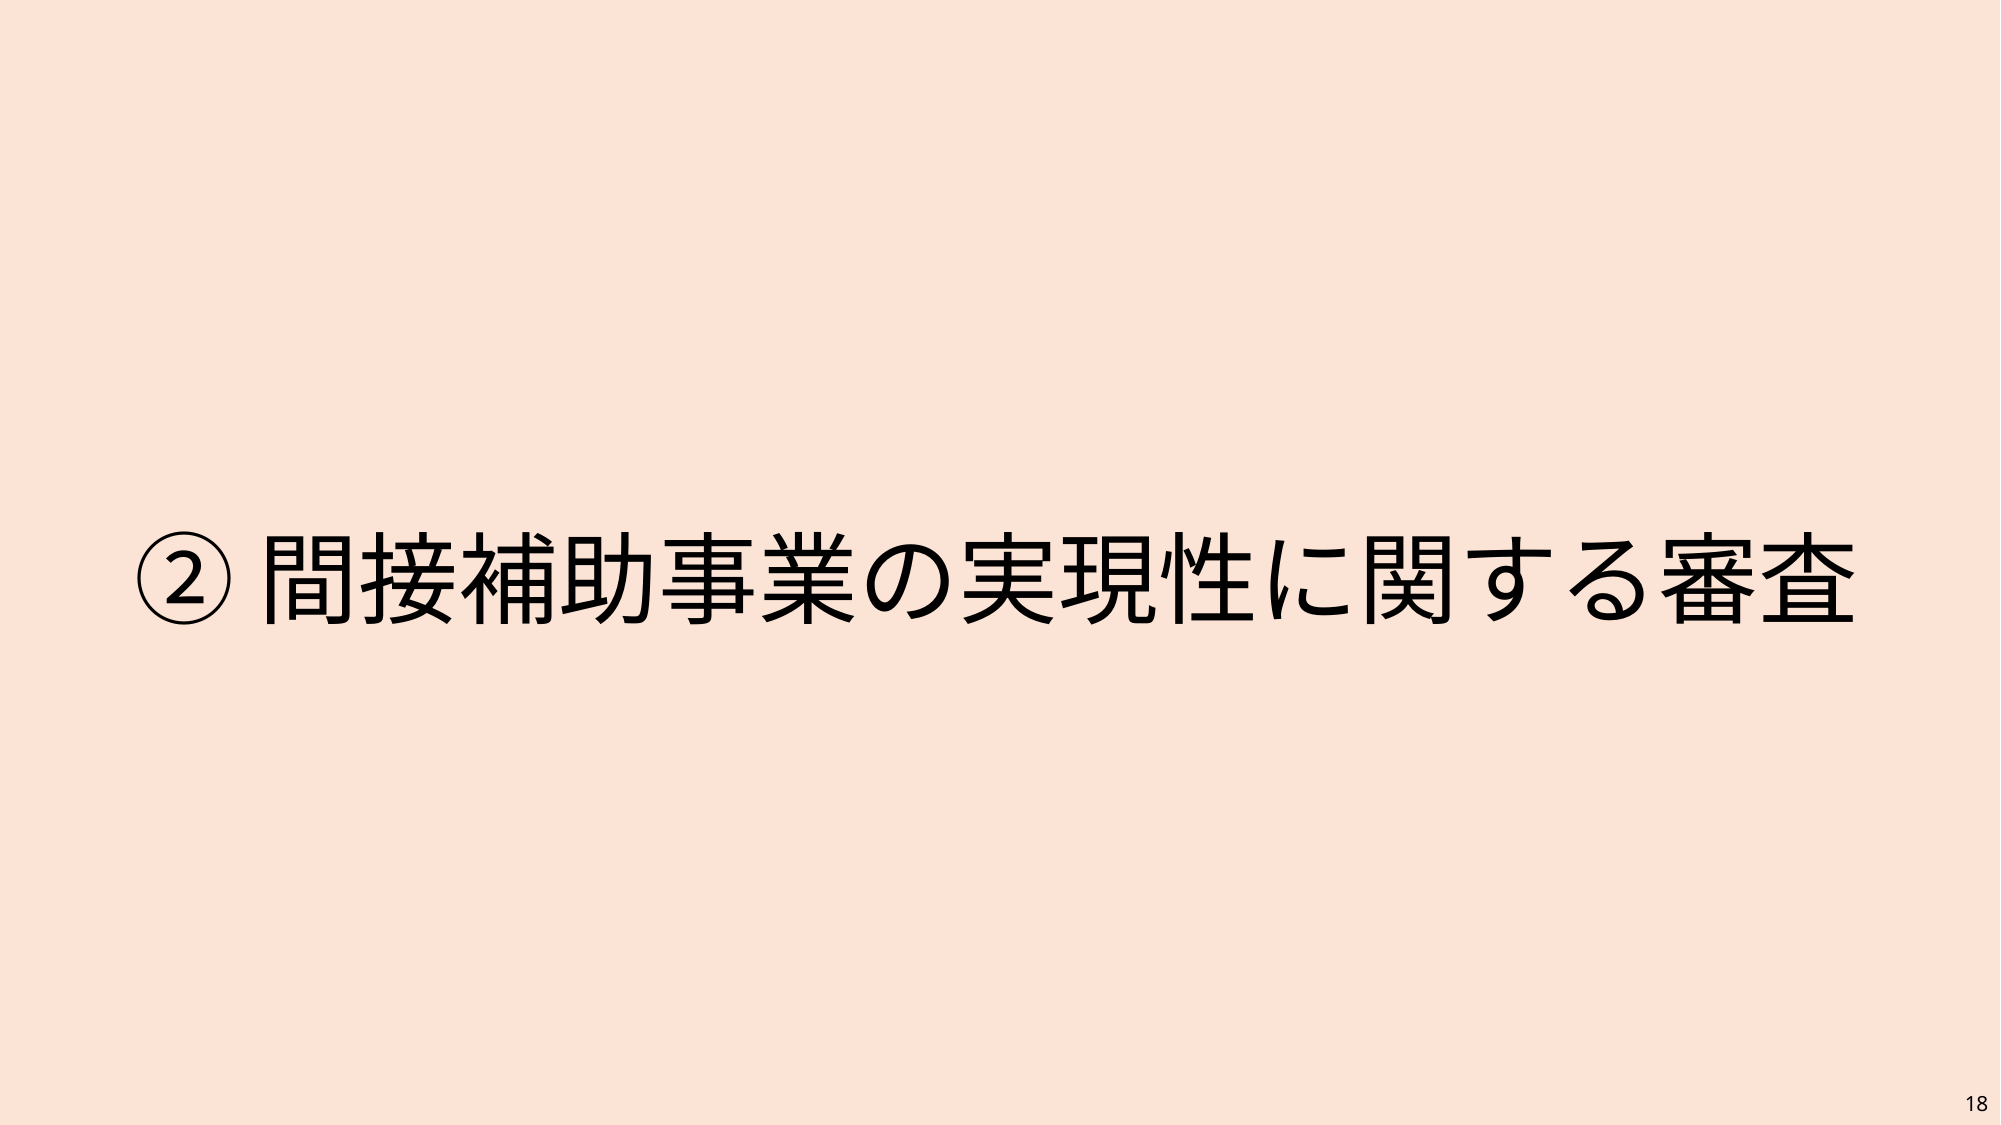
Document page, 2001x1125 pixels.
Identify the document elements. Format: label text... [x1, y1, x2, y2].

text_box ②間接補助事業の実現性に関する審査 [39, 298, 1954, 827]
